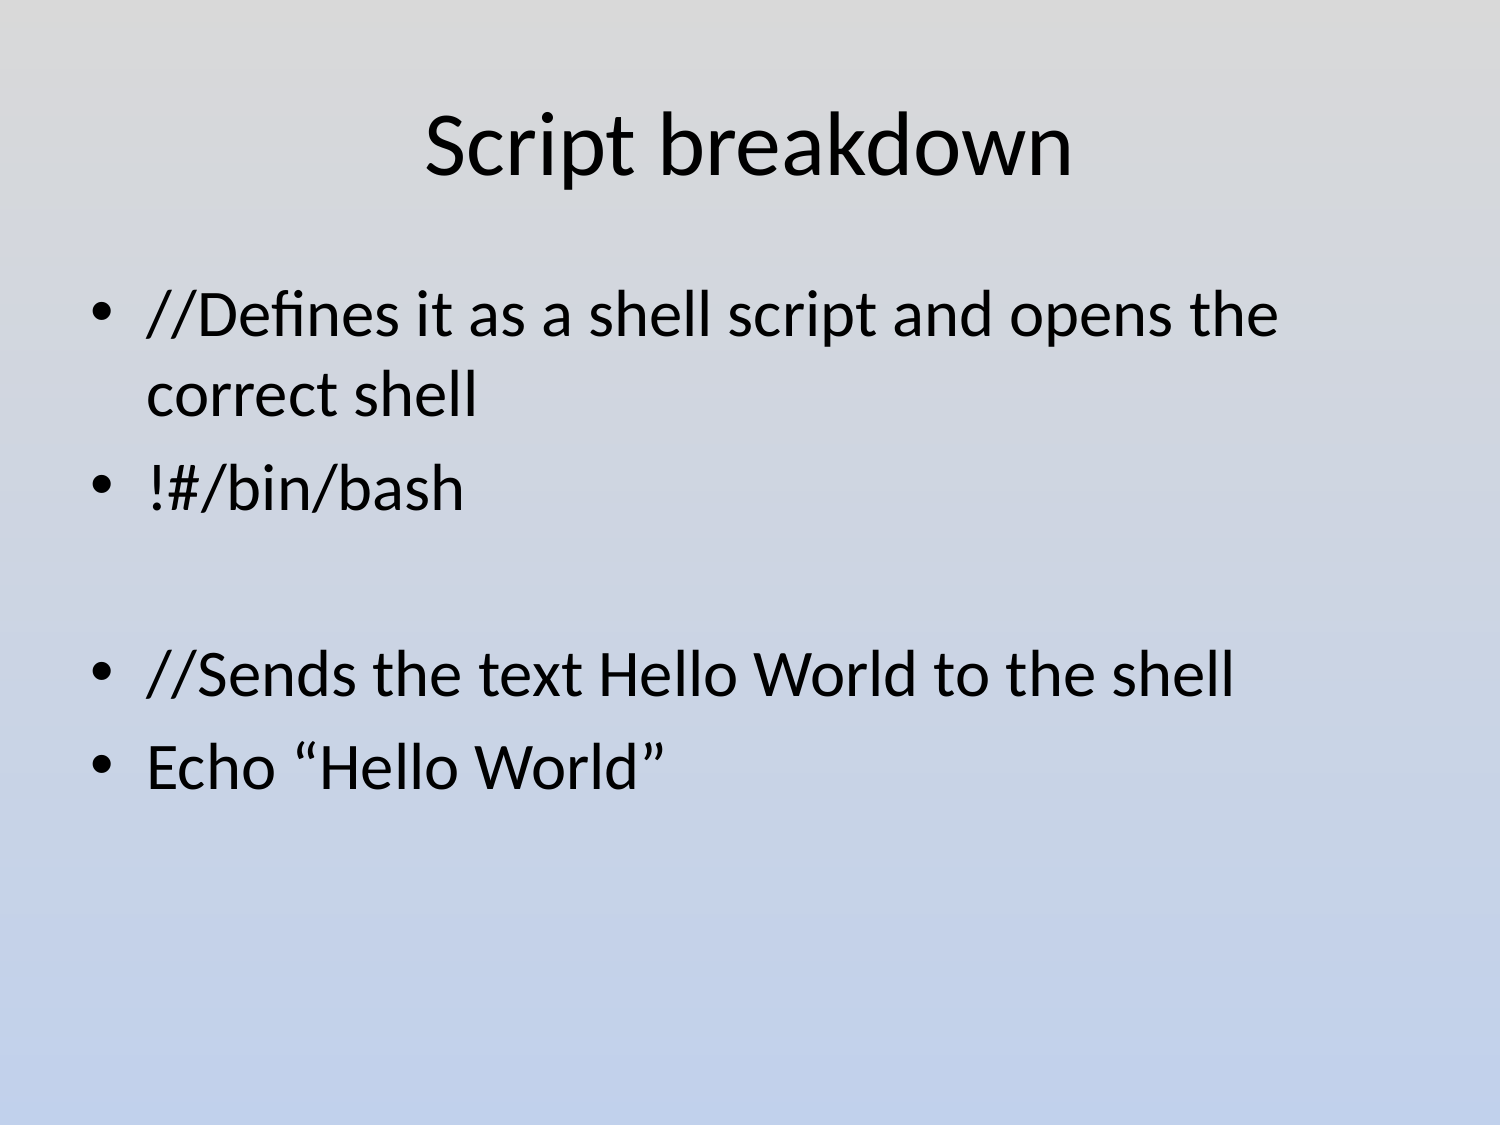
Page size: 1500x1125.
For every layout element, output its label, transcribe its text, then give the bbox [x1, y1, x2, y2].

title Script breakdown [75, 45, 1425, 233]
list //Defines it as a shell script and opens the correct shell !#/bin/bash //Sends the text Hello World to the shell Echo “Hello World” [75, 262, 1425, 1005]
